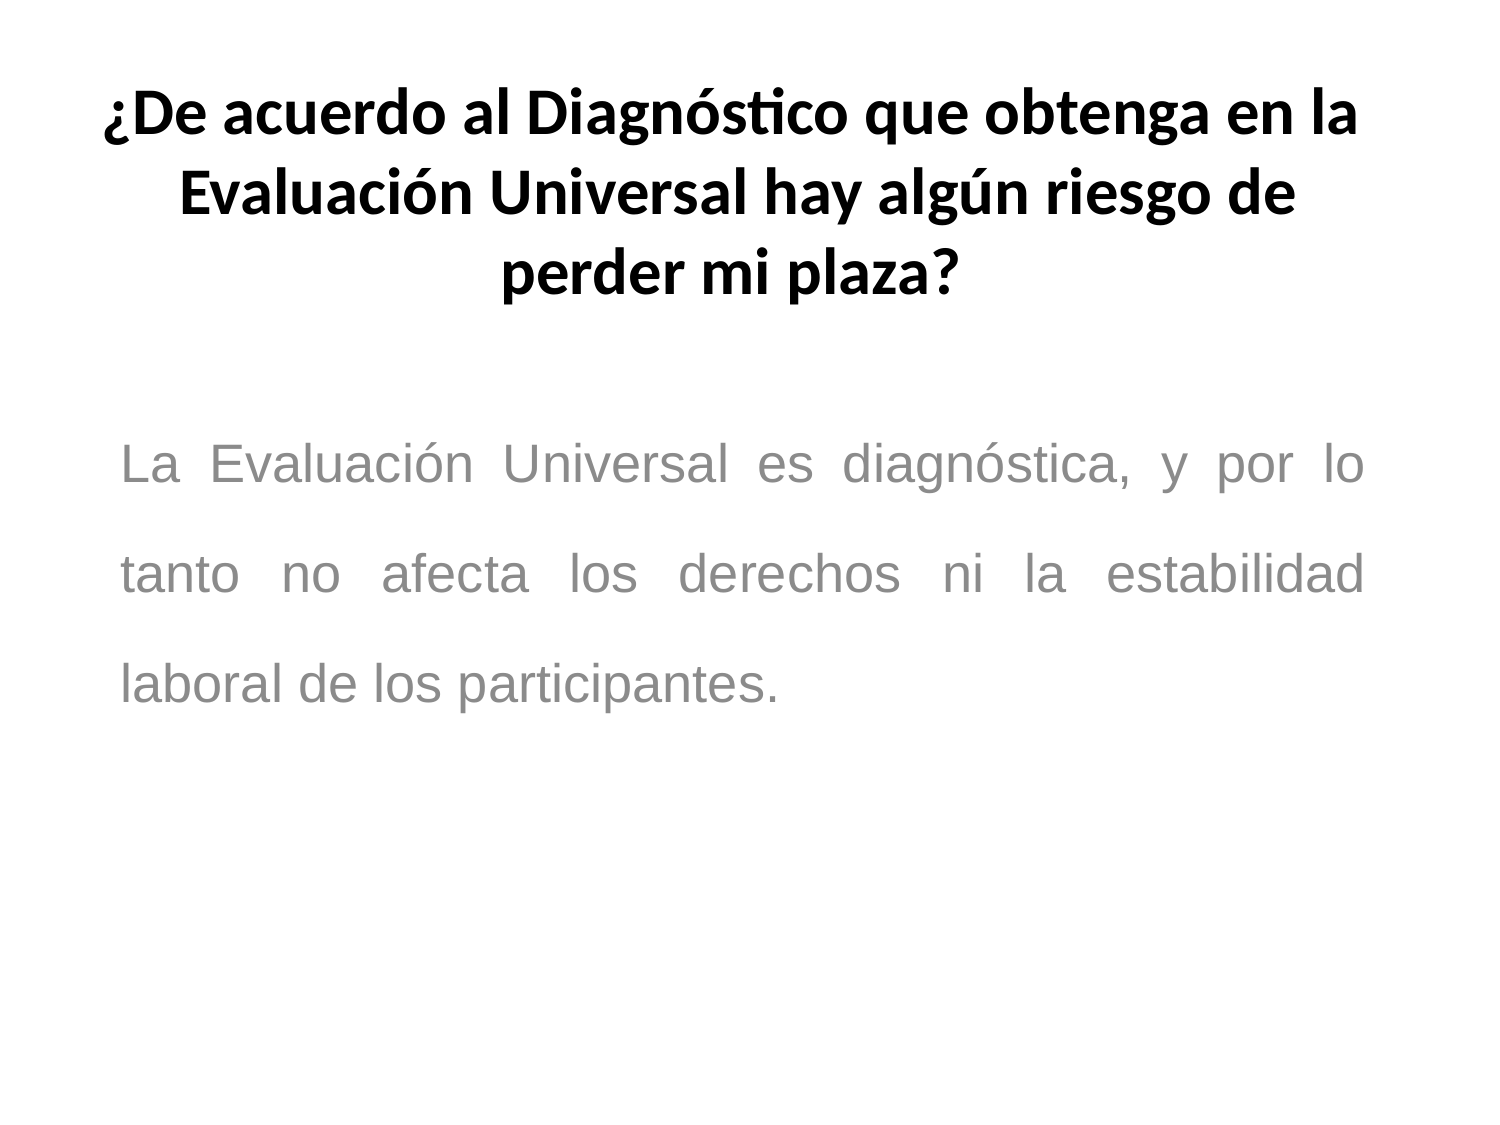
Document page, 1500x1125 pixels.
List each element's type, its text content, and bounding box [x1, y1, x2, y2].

title ¿De acuerdo al Diagnóstico que obtenga en la Evaluación Universal hay algún riesgo de perder mi plaza? [82, 70, 1381, 305]
subtitle La Evaluación Universal es diagnóstica, y por lo tanto no afecta los derechos ni la estabilidad laboral de los participantes. [105, 375, 1383, 950]
